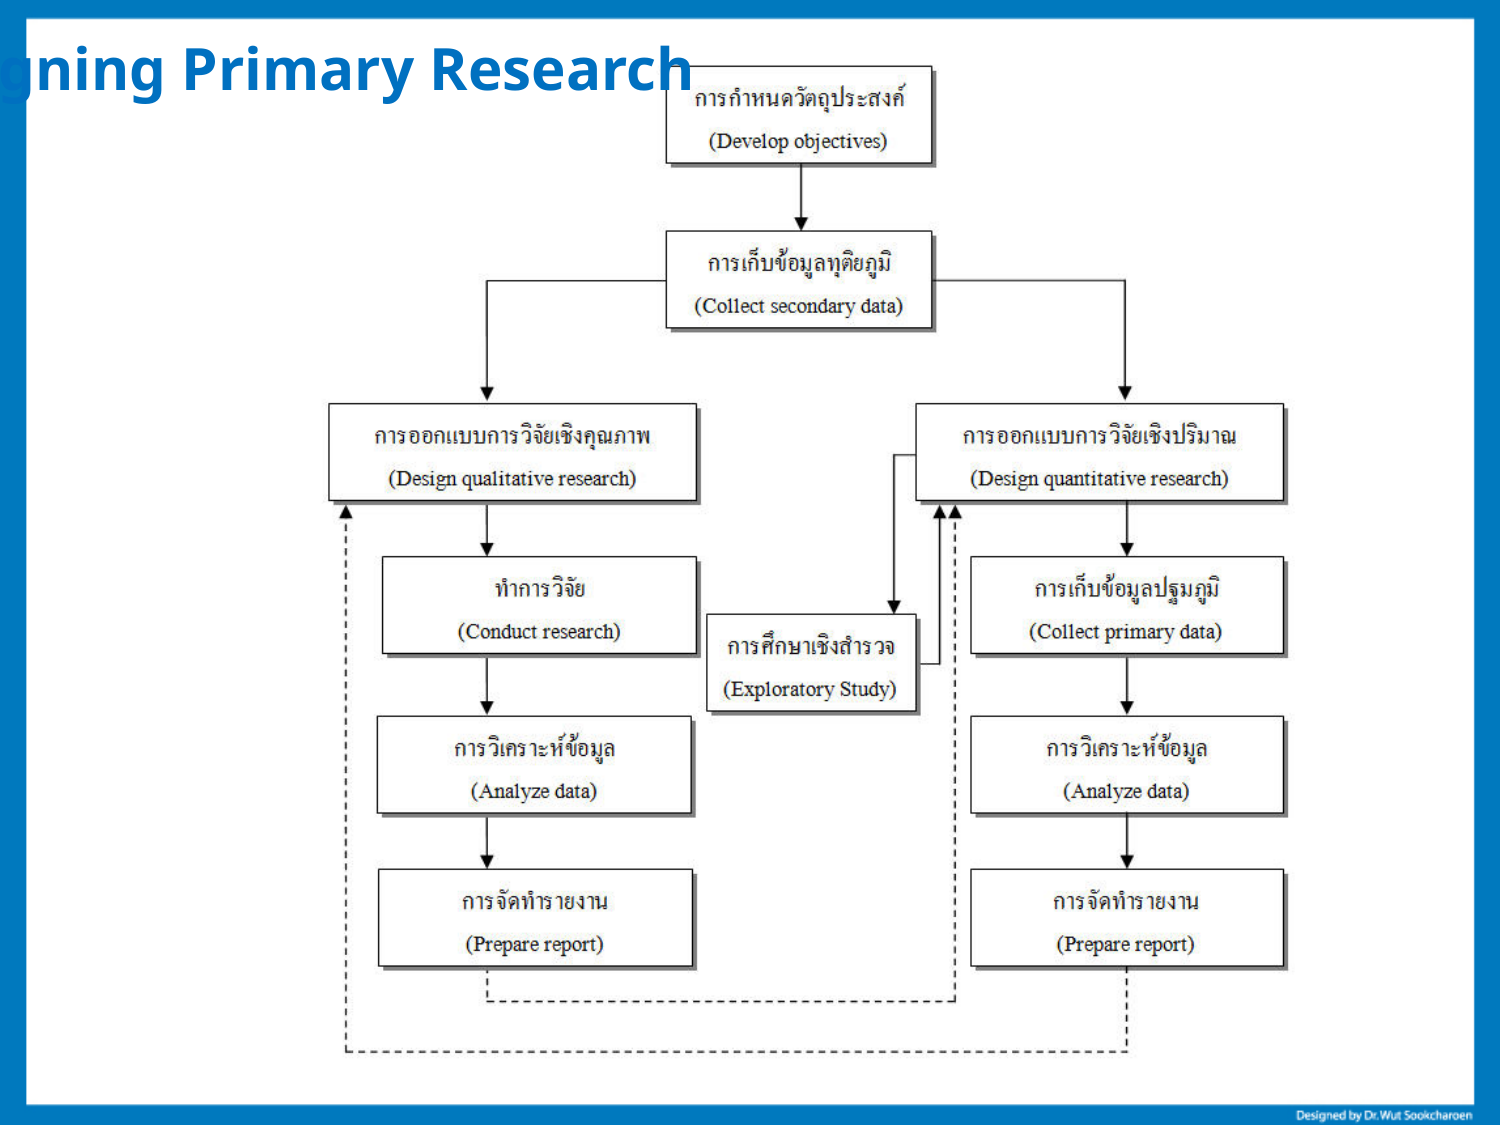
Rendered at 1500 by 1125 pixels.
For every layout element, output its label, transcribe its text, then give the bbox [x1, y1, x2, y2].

picture [0, 0, 1500, 1125]
text_box Designing Primary Research [0, 42, 755, 110]
